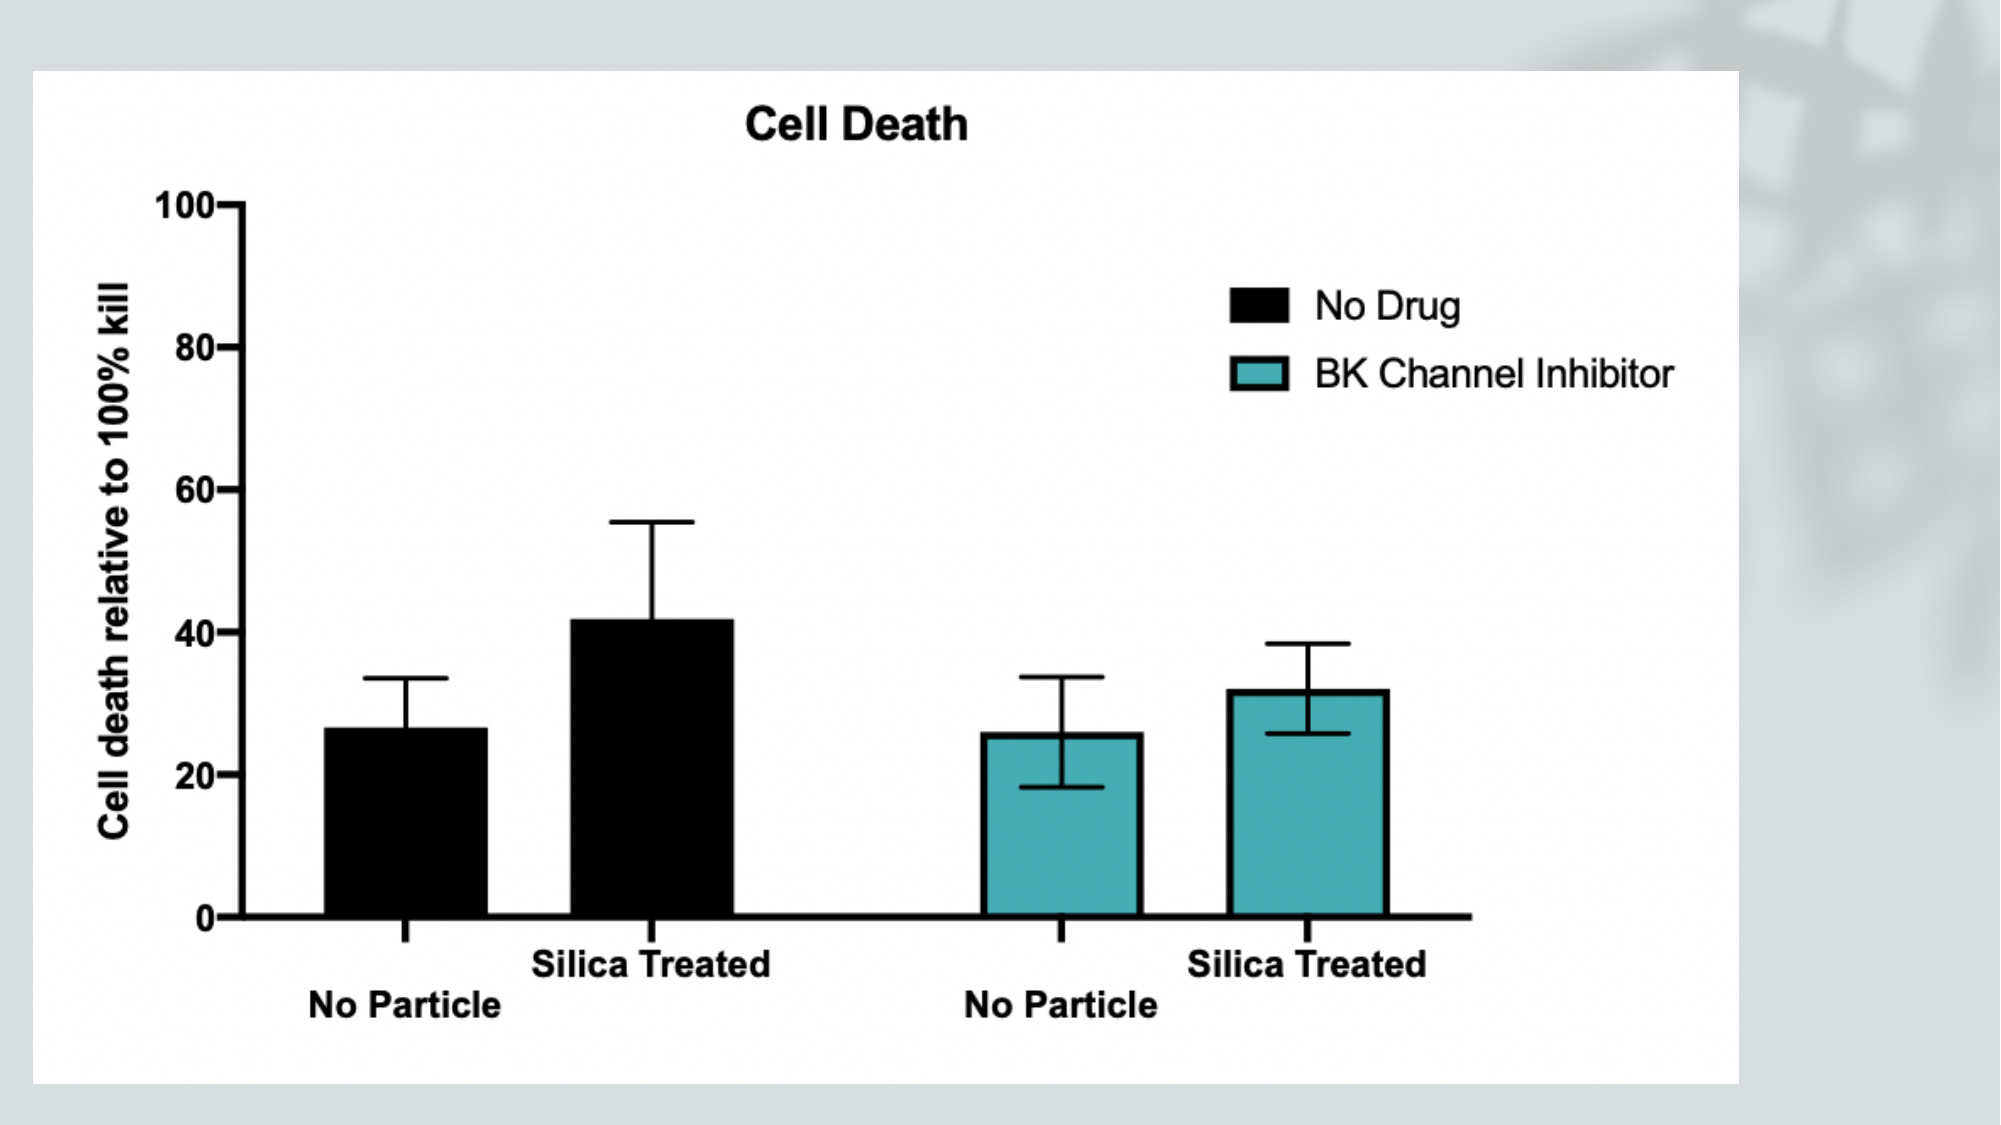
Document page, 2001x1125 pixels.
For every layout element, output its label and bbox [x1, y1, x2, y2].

picture [33, 71, 1739, 1084]
